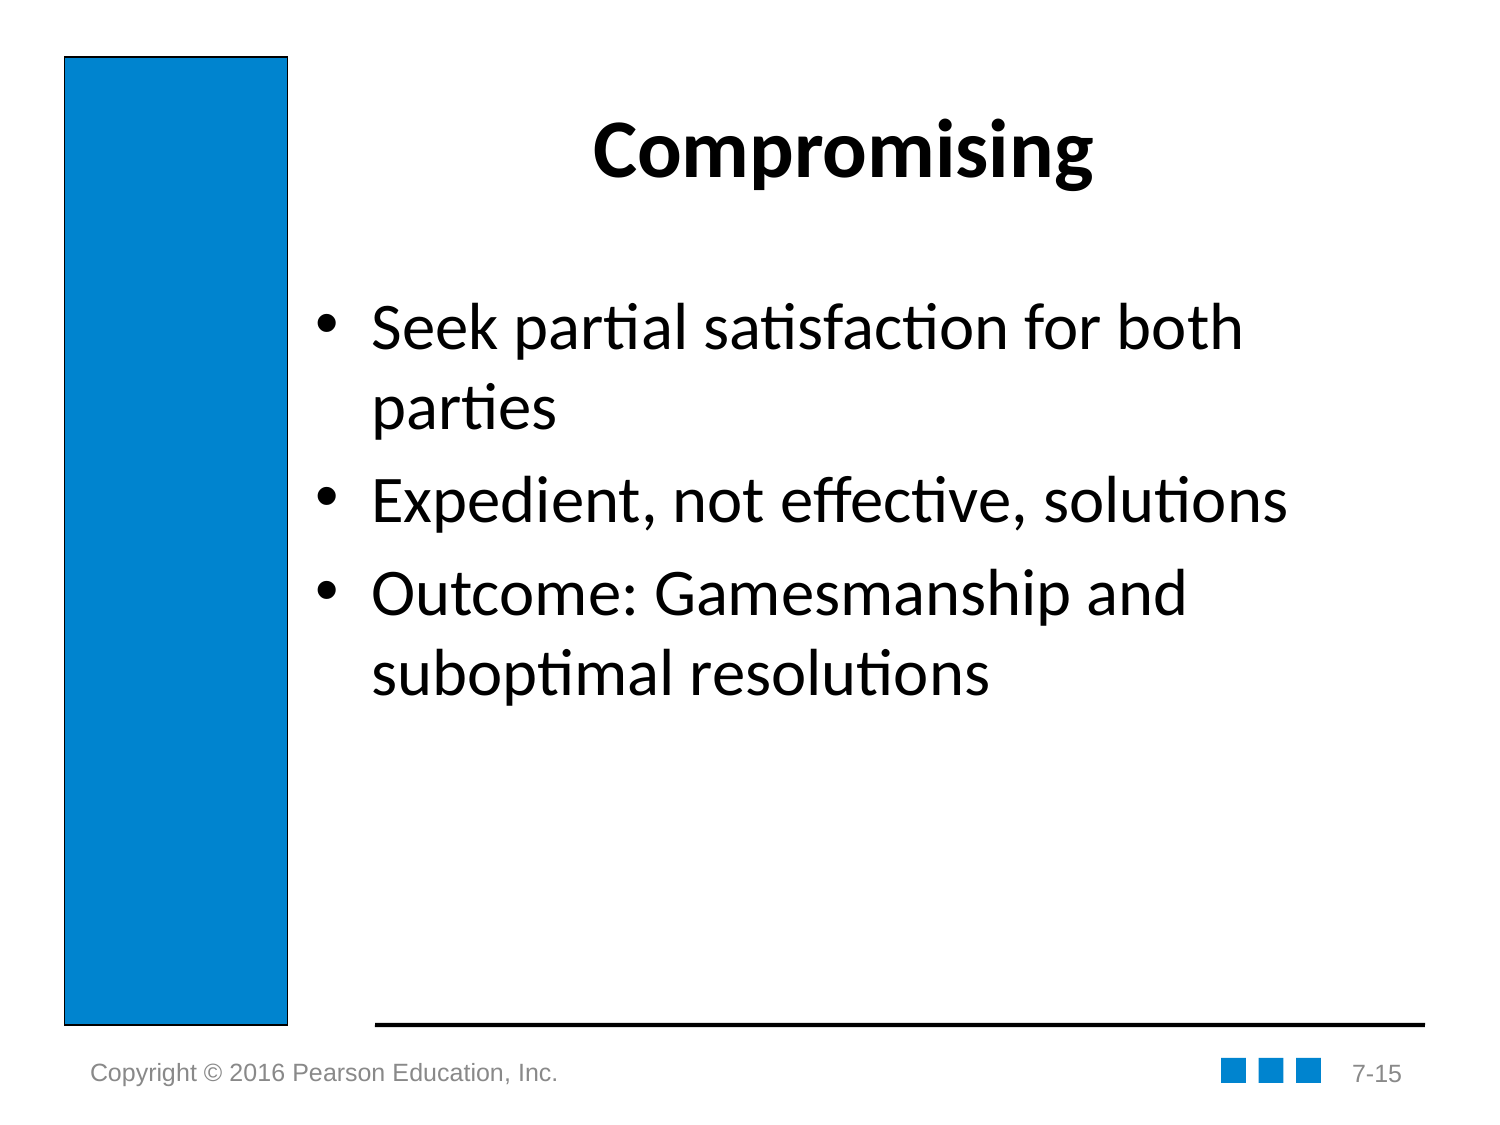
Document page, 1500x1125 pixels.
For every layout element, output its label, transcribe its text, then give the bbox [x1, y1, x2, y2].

text_box [1296, 1057, 1321, 1083]
text_box [1258, 1057, 1284, 1083]
text_box [1221, 1057, 1246, 1083]
list Seek partial satisfaction for both parties Expedient, not effective, solutions Outcome: Gamesmanship and suboptimal resolutions [300, 275, 1438, 950]
title Compromising [300, 50, 1388, 238]
text_box [64, 56, 288, 1025]
text_box Copyright © 2016 Pearson Education, Inc. [75, 1055, 625, 1088]
text_box 7-15 [1333, 1050, 1421, 1095]
